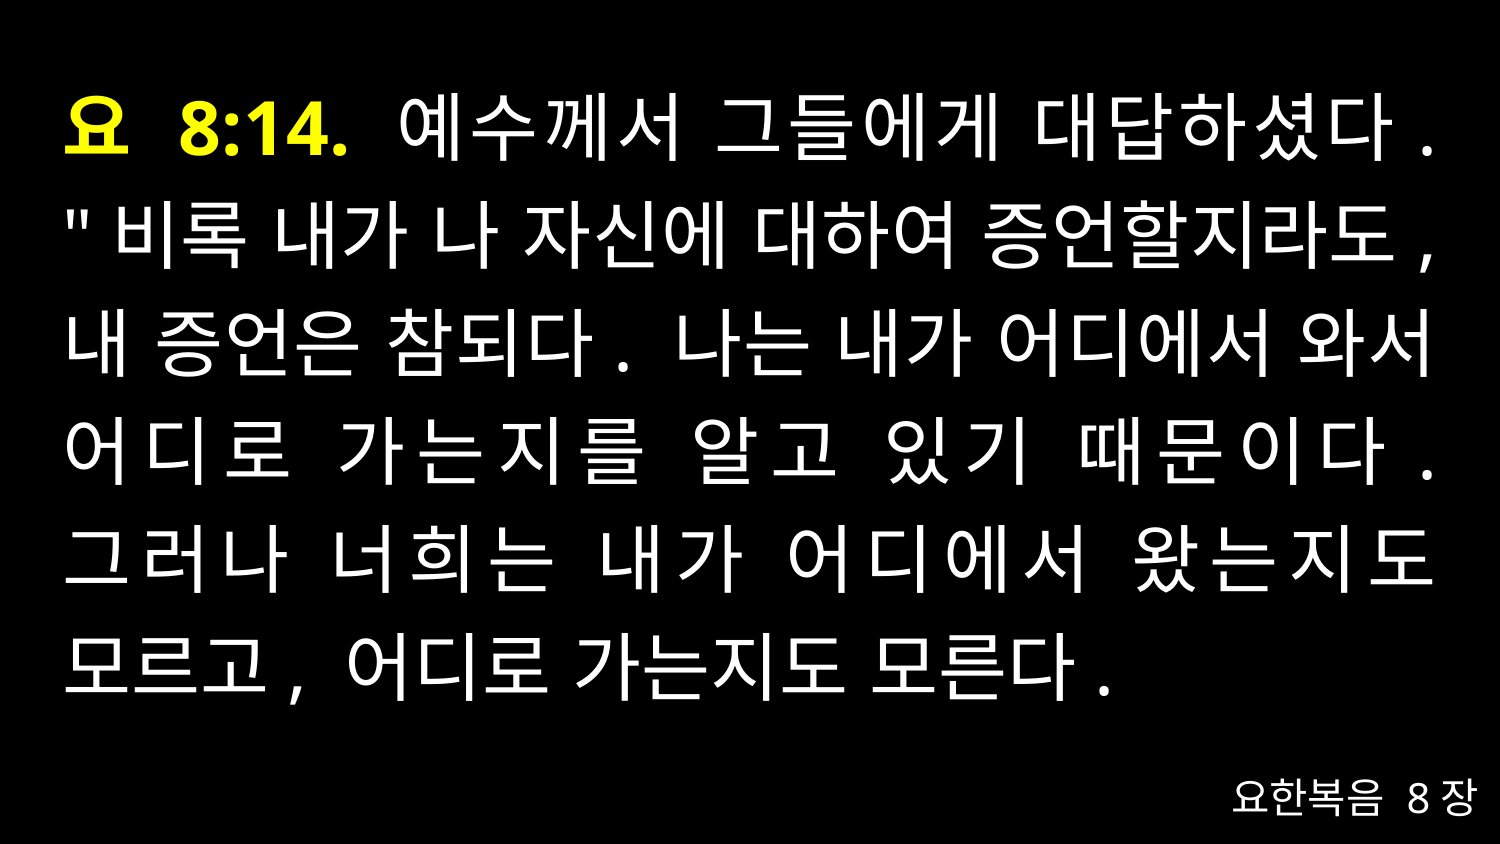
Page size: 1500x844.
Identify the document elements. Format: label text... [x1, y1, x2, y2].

title 요 8:14. 예수께서 그들에게 대답하셨다. "비록 내가 나 자신에 대하여 증언할지라도, 내 증언은 참되다. 나는 내가 어디에서 와서 어디로 가는지를 알고 있기 때문이다. 그러나 너희는 내가 어디에서 왔는지도 모르고, 어디로 가는지도 모른다. [0, 0, 1500, 844]
subtitle 요한복음 8장 [916, 770, 1500, 844]
